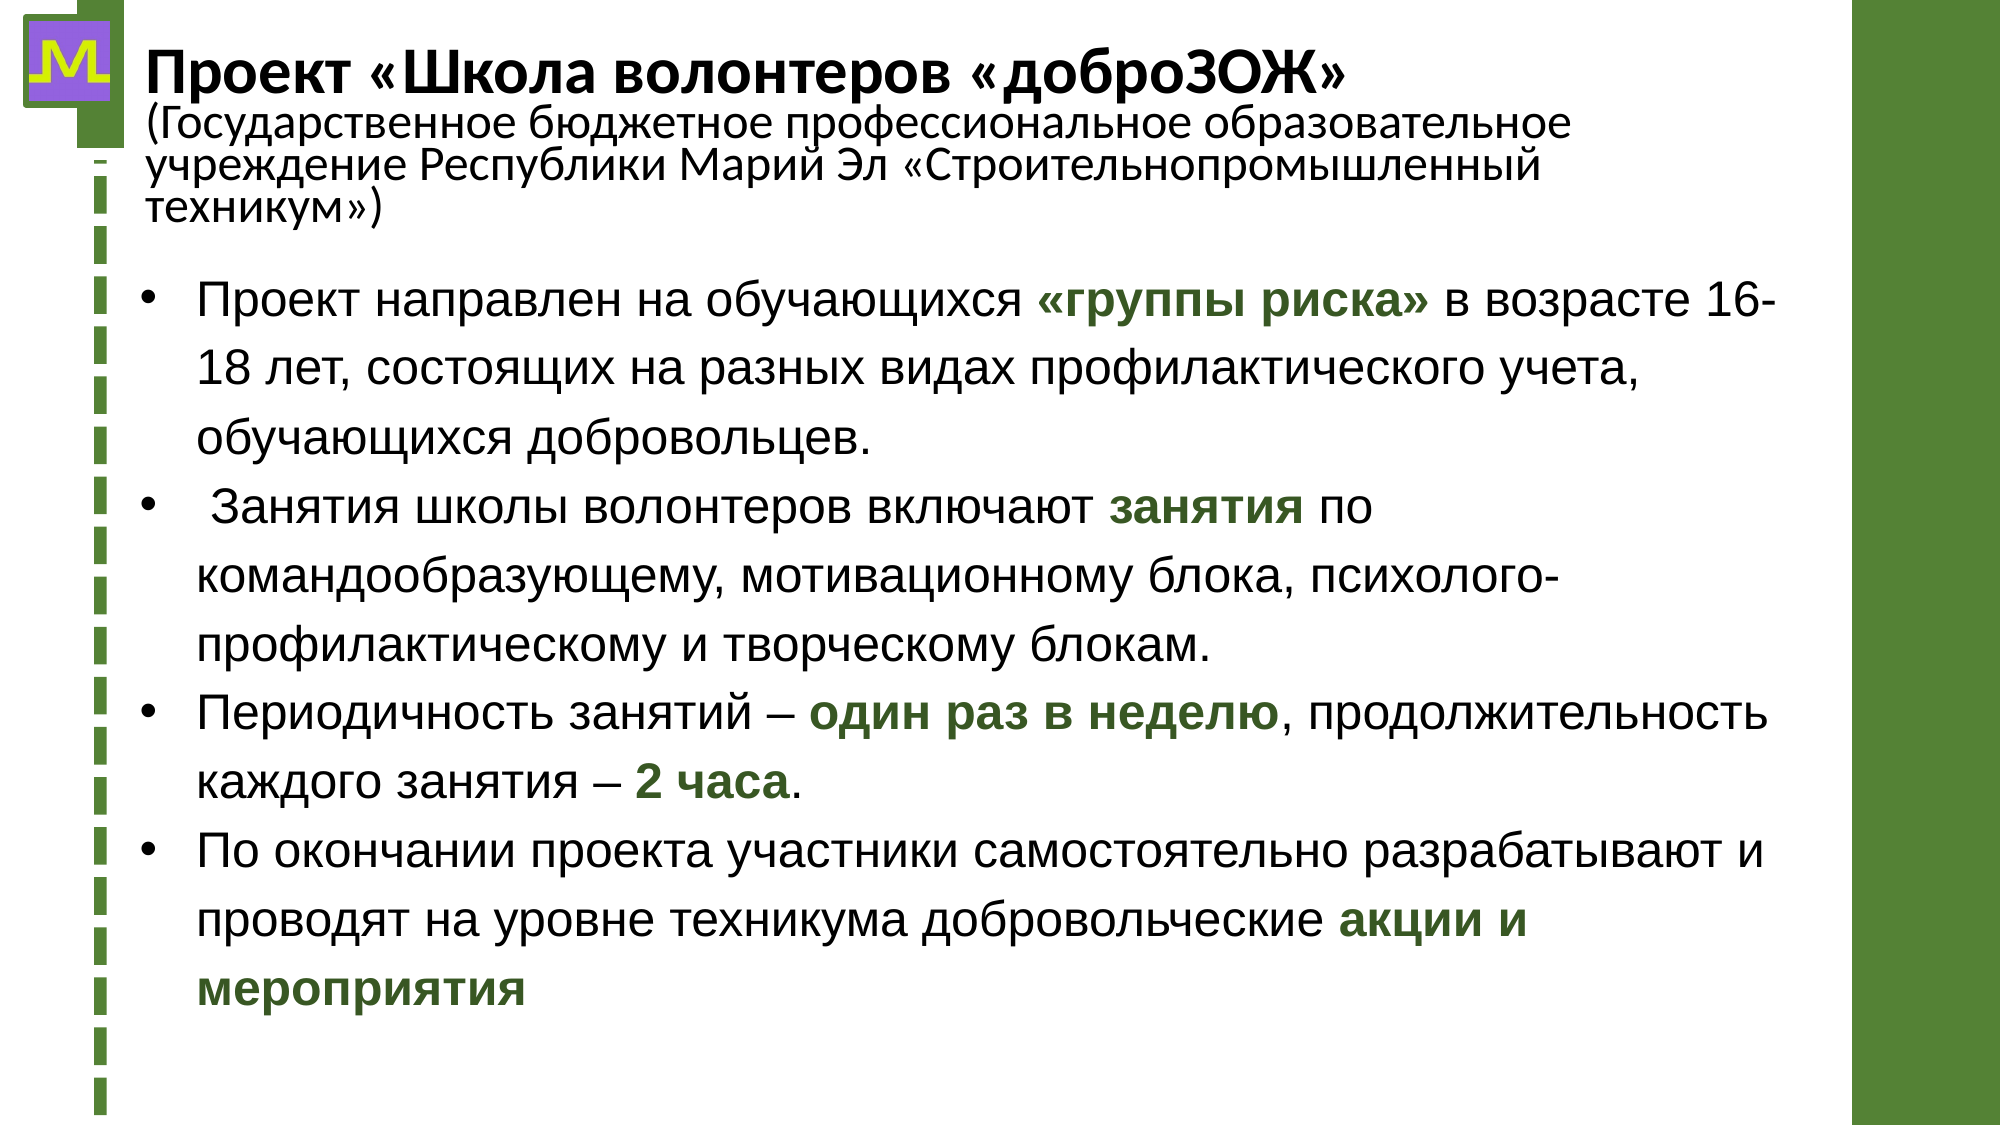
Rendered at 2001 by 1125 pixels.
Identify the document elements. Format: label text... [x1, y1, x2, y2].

title Проект «Школа волонтеров «доброЗОЖ» (Государственное бюджетное профессиональное образовательное учреждение Республики Марий Эл «Строительнопромышленный техникум») [130, 16, 1670, 242]
text_box Проект направлен на обучающихся «группы риска» в возрасте 16-18 лет, состоящих на разных видах профилактического учета, обучающихся добровольцев. Занятия школы волонтеров включают занятия по командообразующему, мотивационному блока, психолого-профилактическому и творческому блокам. Периодичность занятий – один раз в неделю, продолжительность каждого занятия – 2 часа. По окончании проекта участники самостоятельно разрабатывают и проводят на уровне техникума добровольческие акции и мероприятия [124, 242, 1848, 1093]
text_box [70, 0, 131, 155]
picture [28, 20, 110, 102]
text_box [1844, 0, 2000, 1125]
